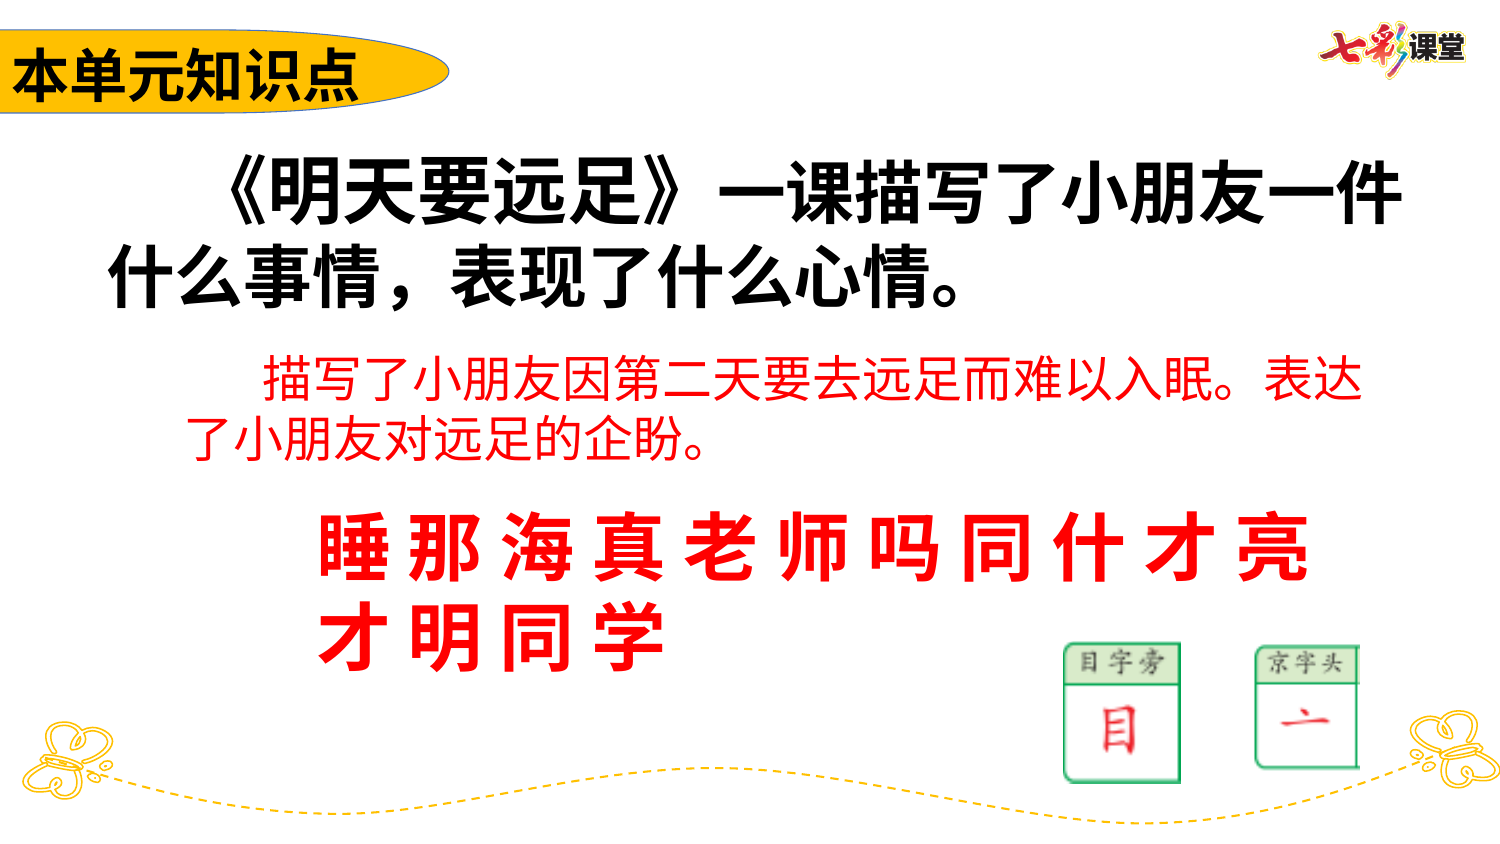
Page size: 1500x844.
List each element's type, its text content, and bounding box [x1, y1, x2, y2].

text_box 描写了小朋友因第二天要去远足而难以入眠。表达了小朋友对远足的企盼。 [172, 342, 1393, 474]
picture [1316, 20, 1468, 80]
picture [1063, 641, 1181, 785]
text_box 《明天要远足》一课描写了小朋友一件什么事情，表现了什么心情。 [94, 138, 1441, 322]
picture [1253, 641, 1360, 779]
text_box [0, 29, 449, 118]
text_box 睡 那 海 真 老 师 吗 同 什 才 亮 才 明 同 学 [304, 494, 1323, 687]
